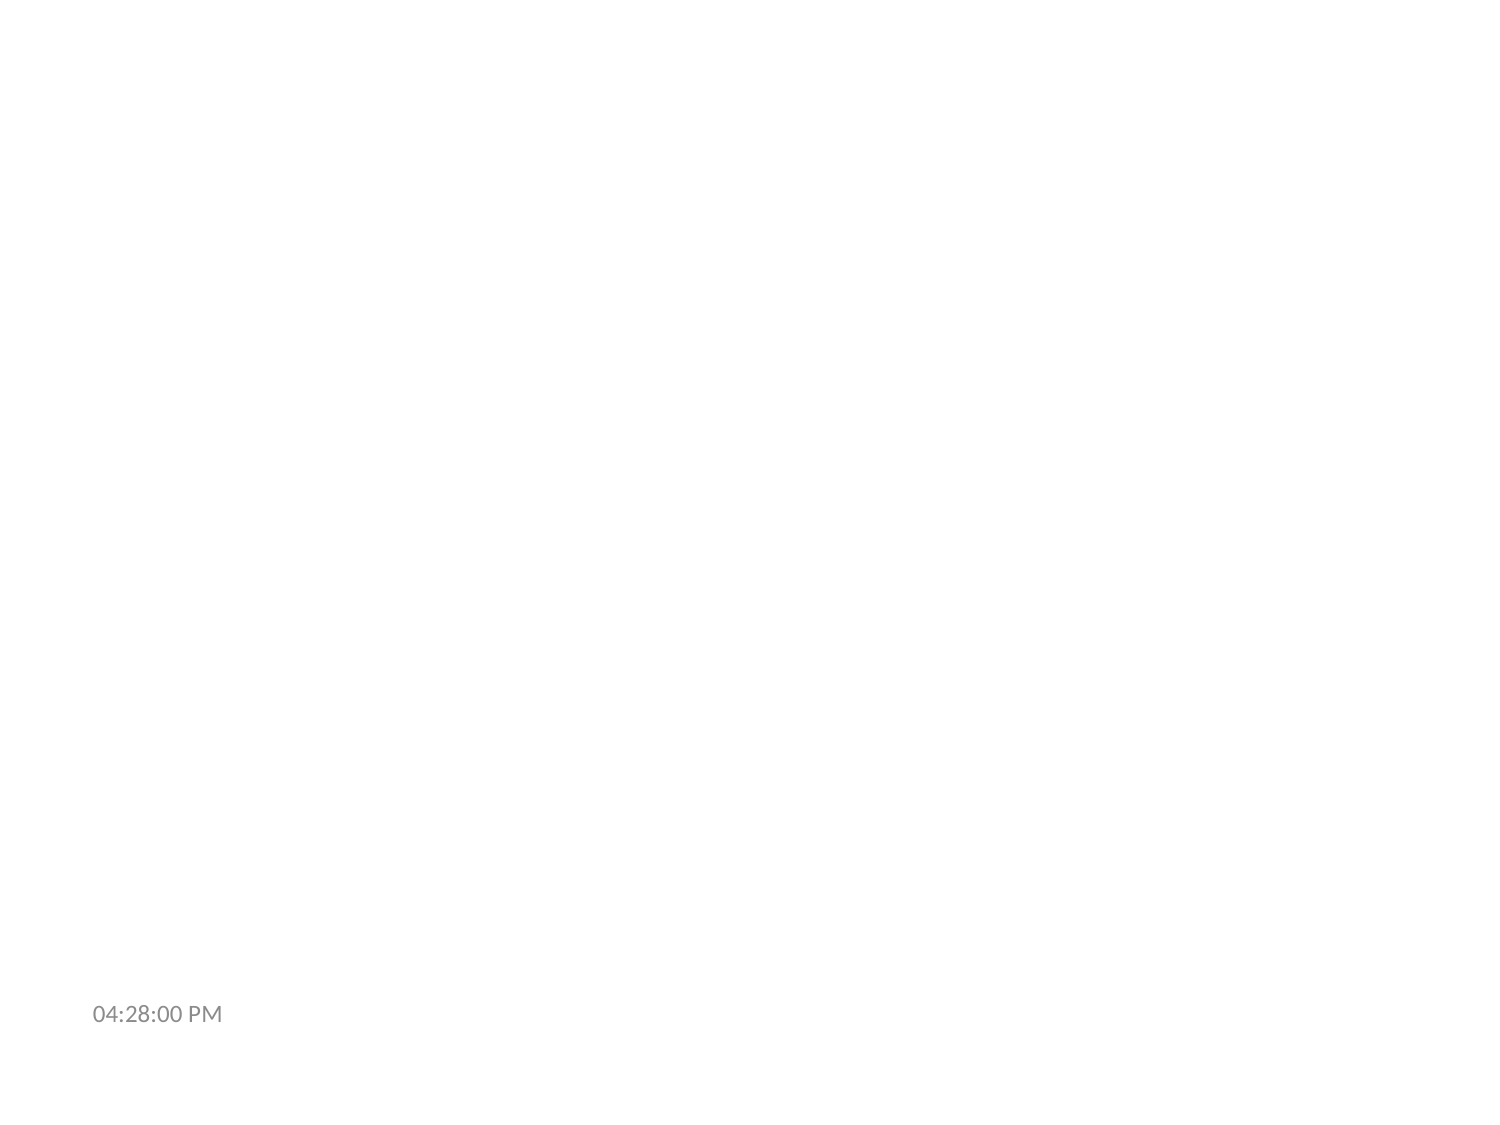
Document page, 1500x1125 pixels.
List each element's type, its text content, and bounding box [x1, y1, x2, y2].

text_box 3:35:09 PM [77, 982, 428, 1043]
